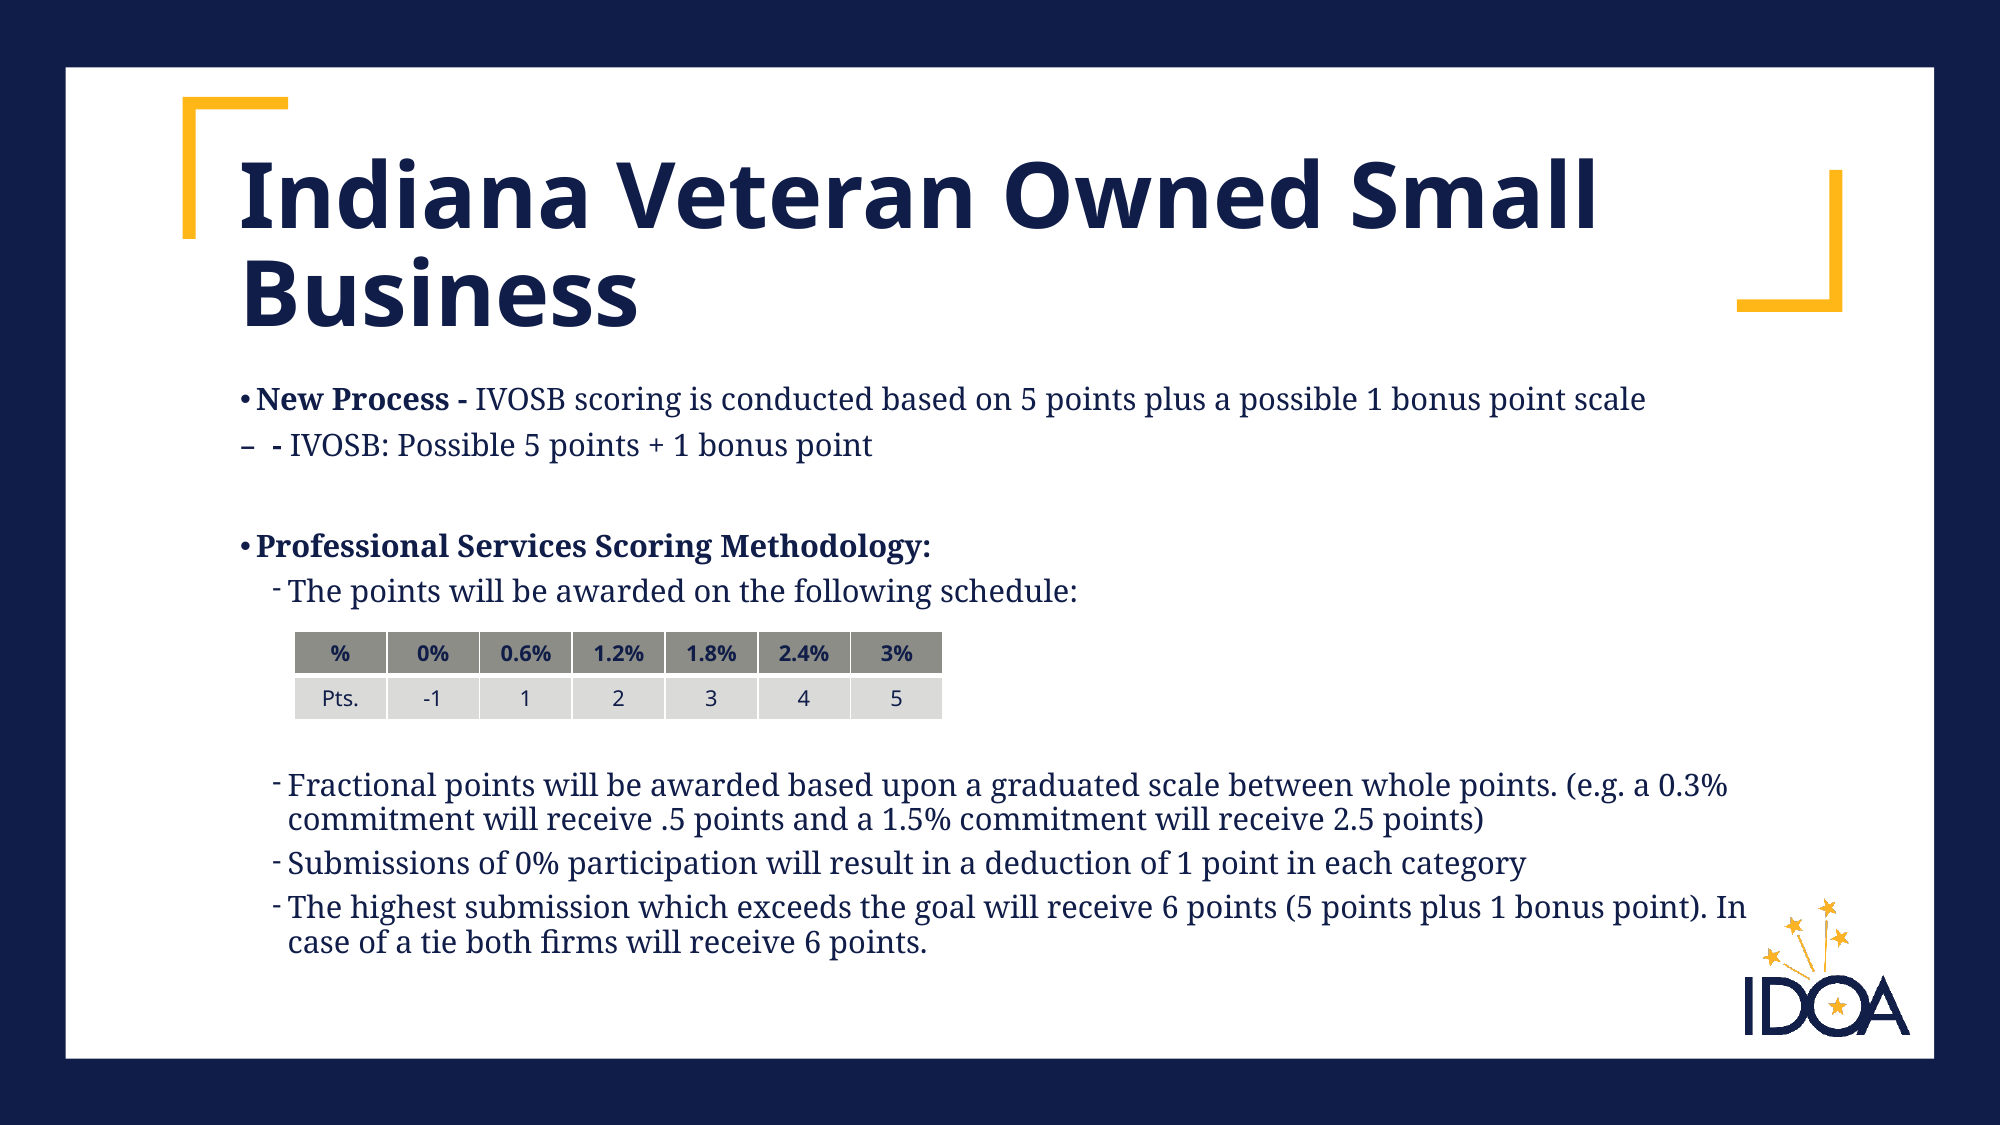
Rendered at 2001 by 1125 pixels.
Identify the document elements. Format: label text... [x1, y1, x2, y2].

picture [1702, 857, 1959, 1114]
list New Process - IVOSB scoring is conducted based on 5 points plus a possible 1 bonus point scale - IVOSB: Possible 5 points + 1 bonus point Professional Services Scoring Methodology: The points will be awarded on the following schedule: Fractional points will be awarded based upon a graduated scale between whole points. (e.g. a 0.3% commitment will receive .5 points and a 1.5% commitment will receive 2.5 points) Submissions of 0% participation will result in a deduction of 1 point in each category The highest submission which exceeds the goal will receive 6 points (5 points plus 1 bonus point). In case of a tie both firms will receive 6 points. [225, 375, 1800, 970]
table_cell 5 [851, 678, 942, 719]
table_header 3% [851, 632, 942, 673]
table_header 0% [388, 632, 479, 673]
title Indiana Veteran Owned Small Business [225, 142, 1800, 279]
table_header 2.4% [759, 632, 850, 673]
table_header % [295, 632, 386, 673]
table_cell Pts. [295, 678, 386, 719]
table_cell 3 [666, 678, 757, 719]
table_cell 4 [759, 678, 850, 719]
table_cell 2 [573, 678, 664, 719]
table_header 1.2% [573, 632, 664, 673]
table_header 0.6% [480, 632, 571, 673]
table_cell -1 [388, 678, 479, 719]
table_cell 1 [480, 678, 571, 719]
table_header 1.8% [666, 632, 757, 673]
